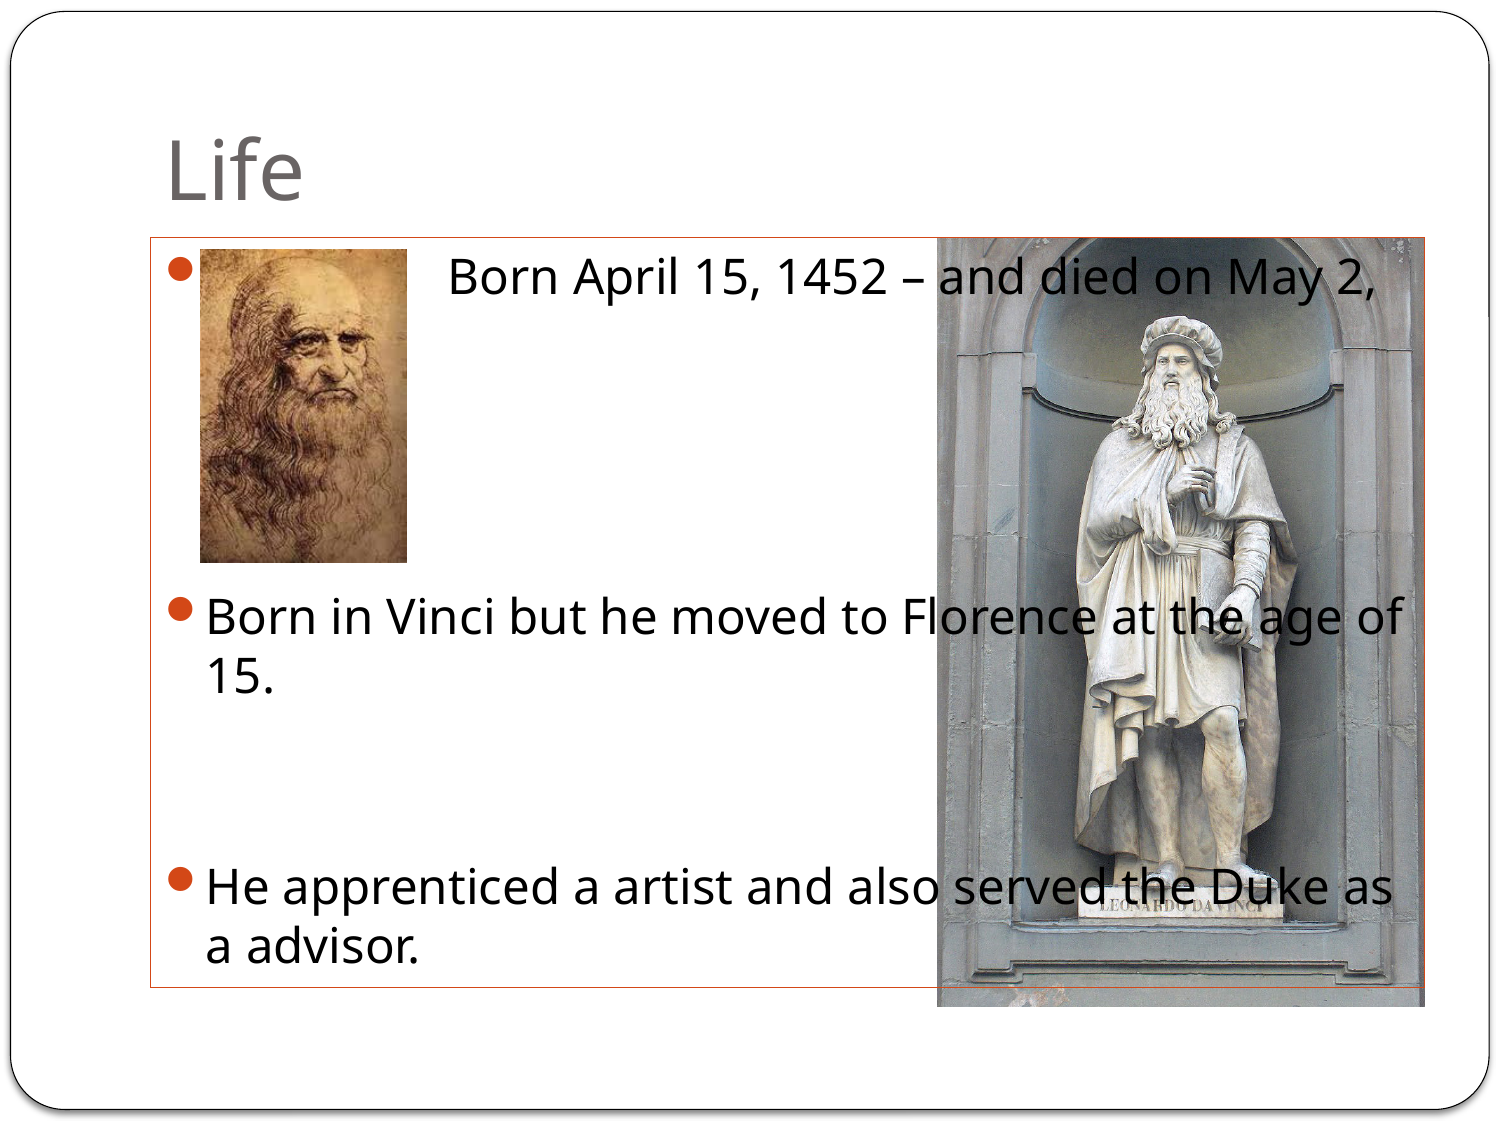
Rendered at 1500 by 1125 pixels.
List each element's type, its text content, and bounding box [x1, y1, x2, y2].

picture [199, 249, 407, 563]
picture [937, 237, 1426, 1008]
list Born April 15, 1452 – and died on May 2, 1519 Born in Vinci but he moved to Florence at the age of 15. He apprenticed a artist and also served the Duke as a advisor. [150, 237, 934, 988]
title Life [150, 45, 1425, 233]
